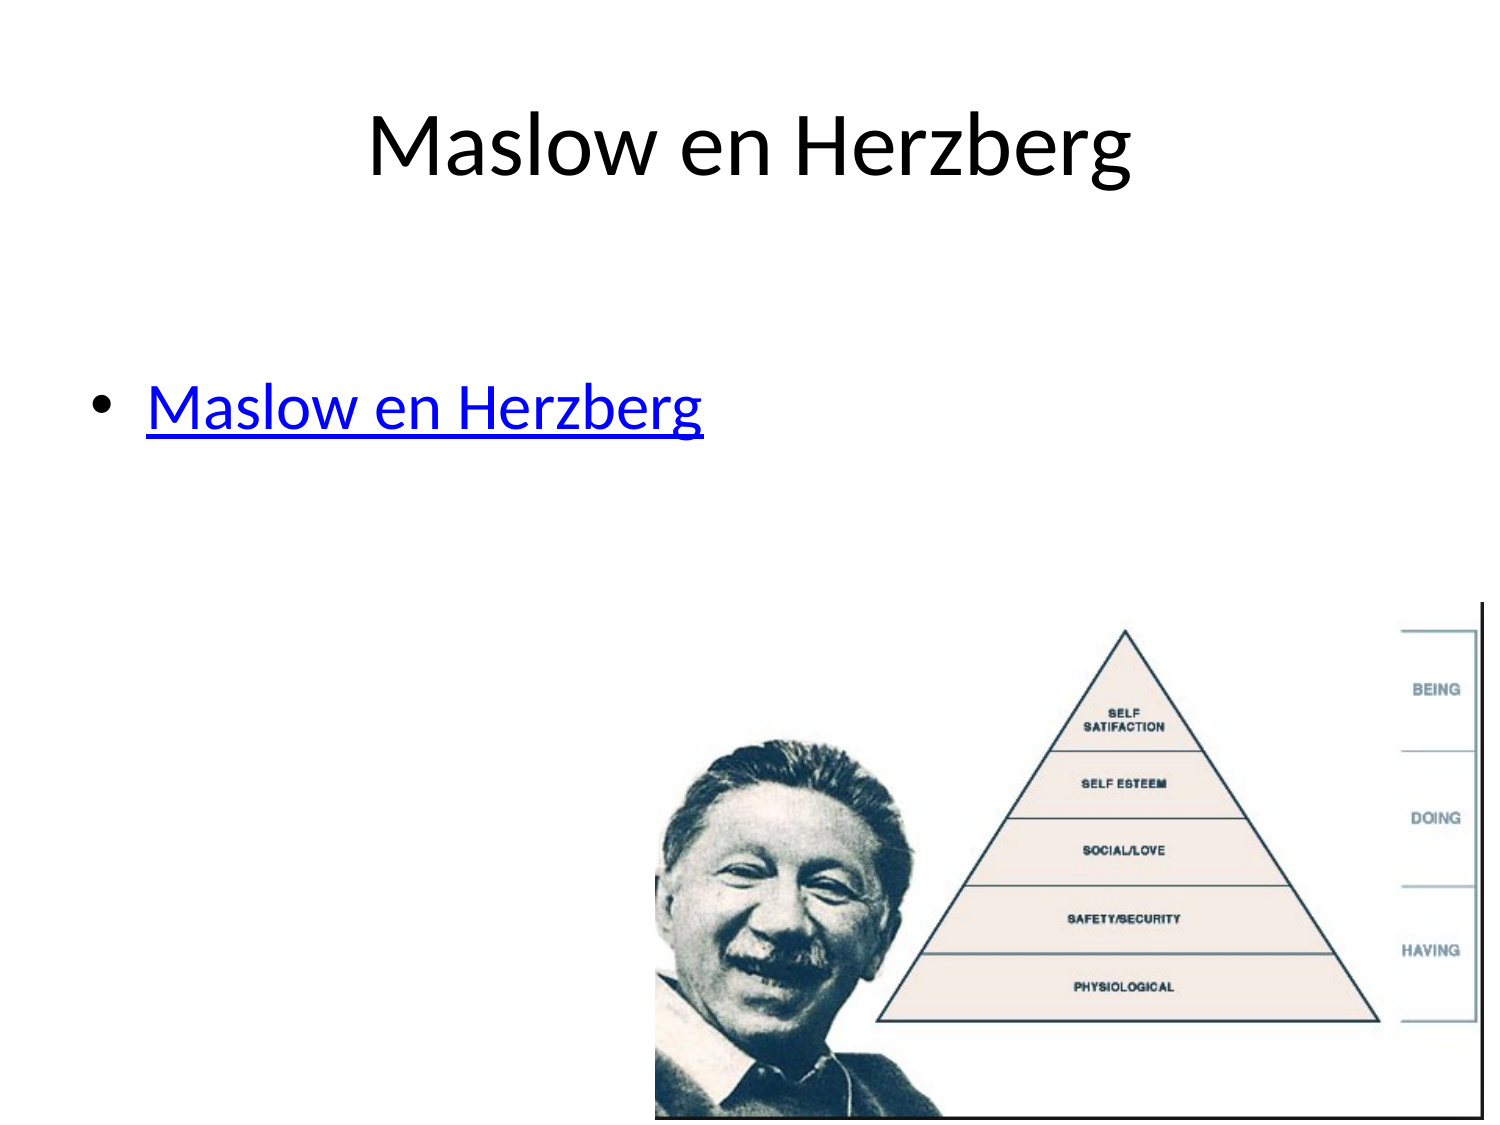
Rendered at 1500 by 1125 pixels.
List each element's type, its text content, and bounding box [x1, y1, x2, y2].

picture [655, 602, 1484, 1121]
list Maslow en Herzberg [75, 262, 1425, 1005]
title Maslow en Herzberg [75, 45, 1425, 233]
